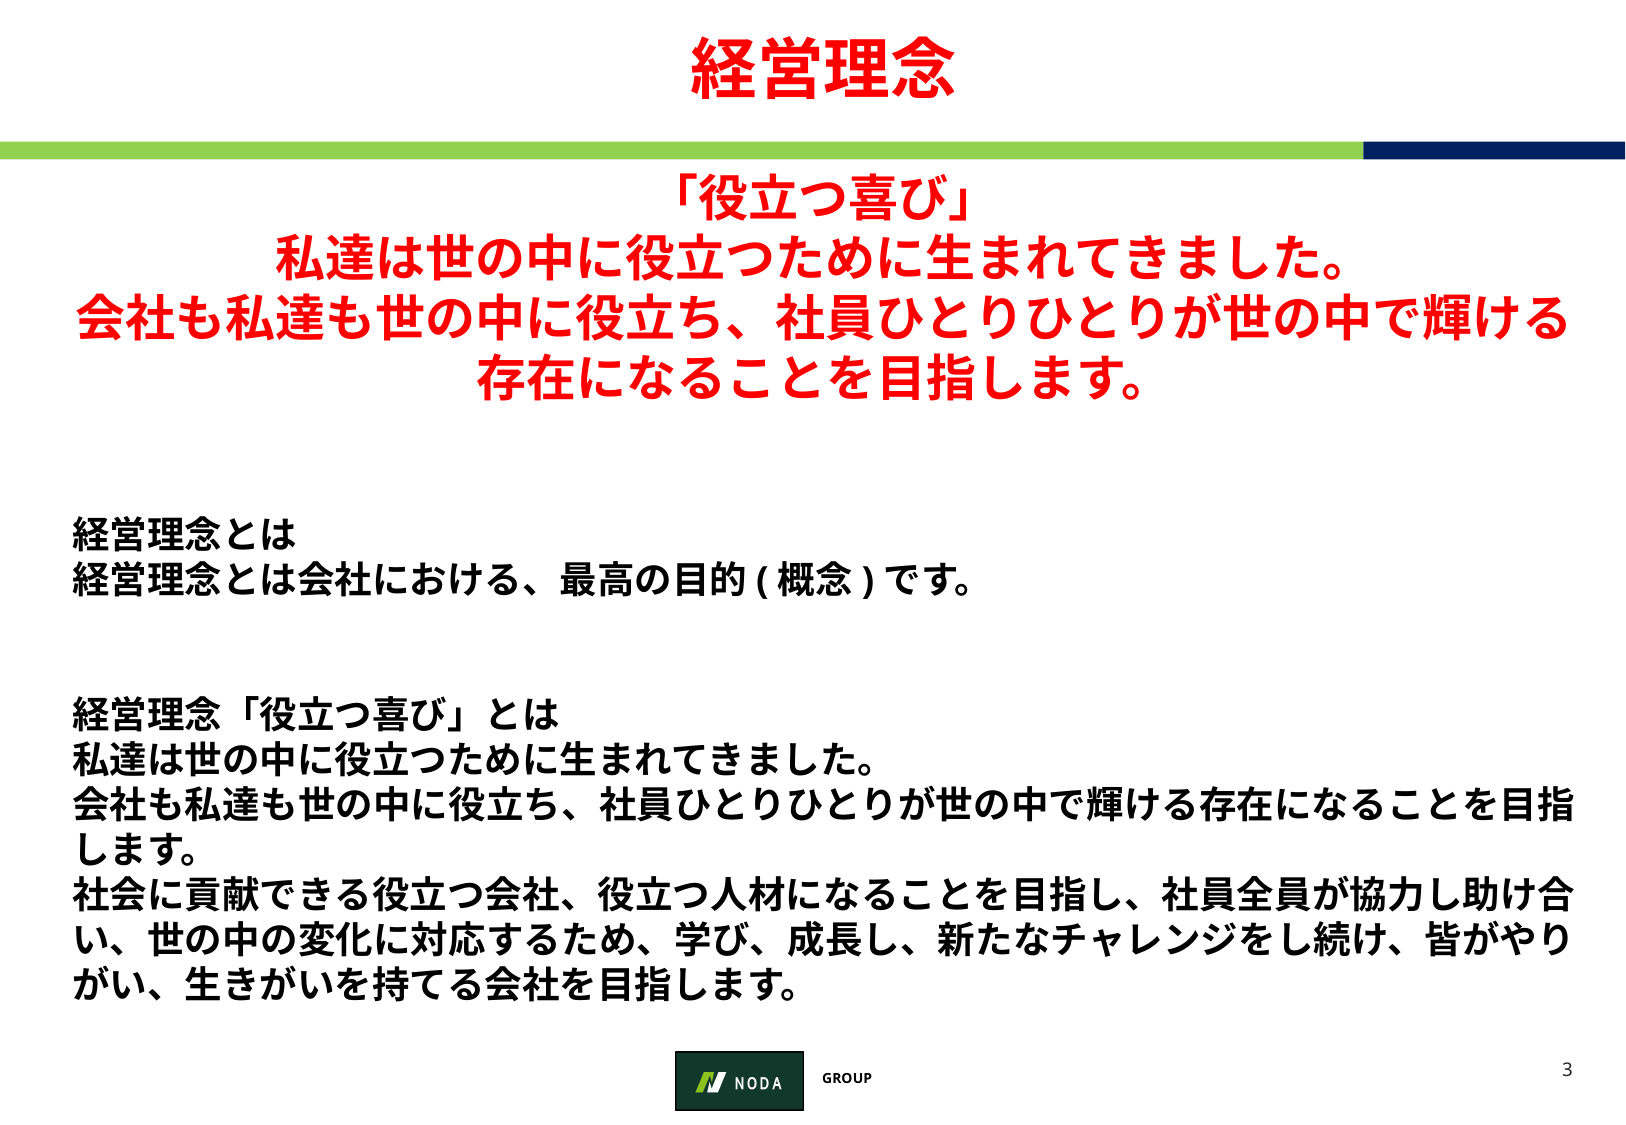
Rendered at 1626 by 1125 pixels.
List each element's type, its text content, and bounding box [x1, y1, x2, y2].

picture [675, 1064, 804, 1111]
slide_number 2 [1557, 1064, 1591, 1083]
text_box 経営理念 「役立つ喜び」 私達は世の中に役立つために生まれてきました。 会社も私達も世の中に役立ち、社員ひとりひとりが世の中で輝ける存在になることを目指します。 経営理念とは 経営理念とは会社における、最高の目的(概念)です。 経営理念「役立つ喜び」とは 私達は世の中に役立つために生まれてきました。 会社も私達も世の中に役立ち、社員ひとりひとりが世の中で輝ける存在になることを目指します。 社会に貢献できる役立つ会社、役立つ人材になることを目指し、社員全員が協力し助け合い、世の中の変化に対応するため、学び、成長し、新たなチャレンジをし続け、皆がやりがい、生きがいを持てる会社を目指します。 [57, 19, 1591, 1064]
